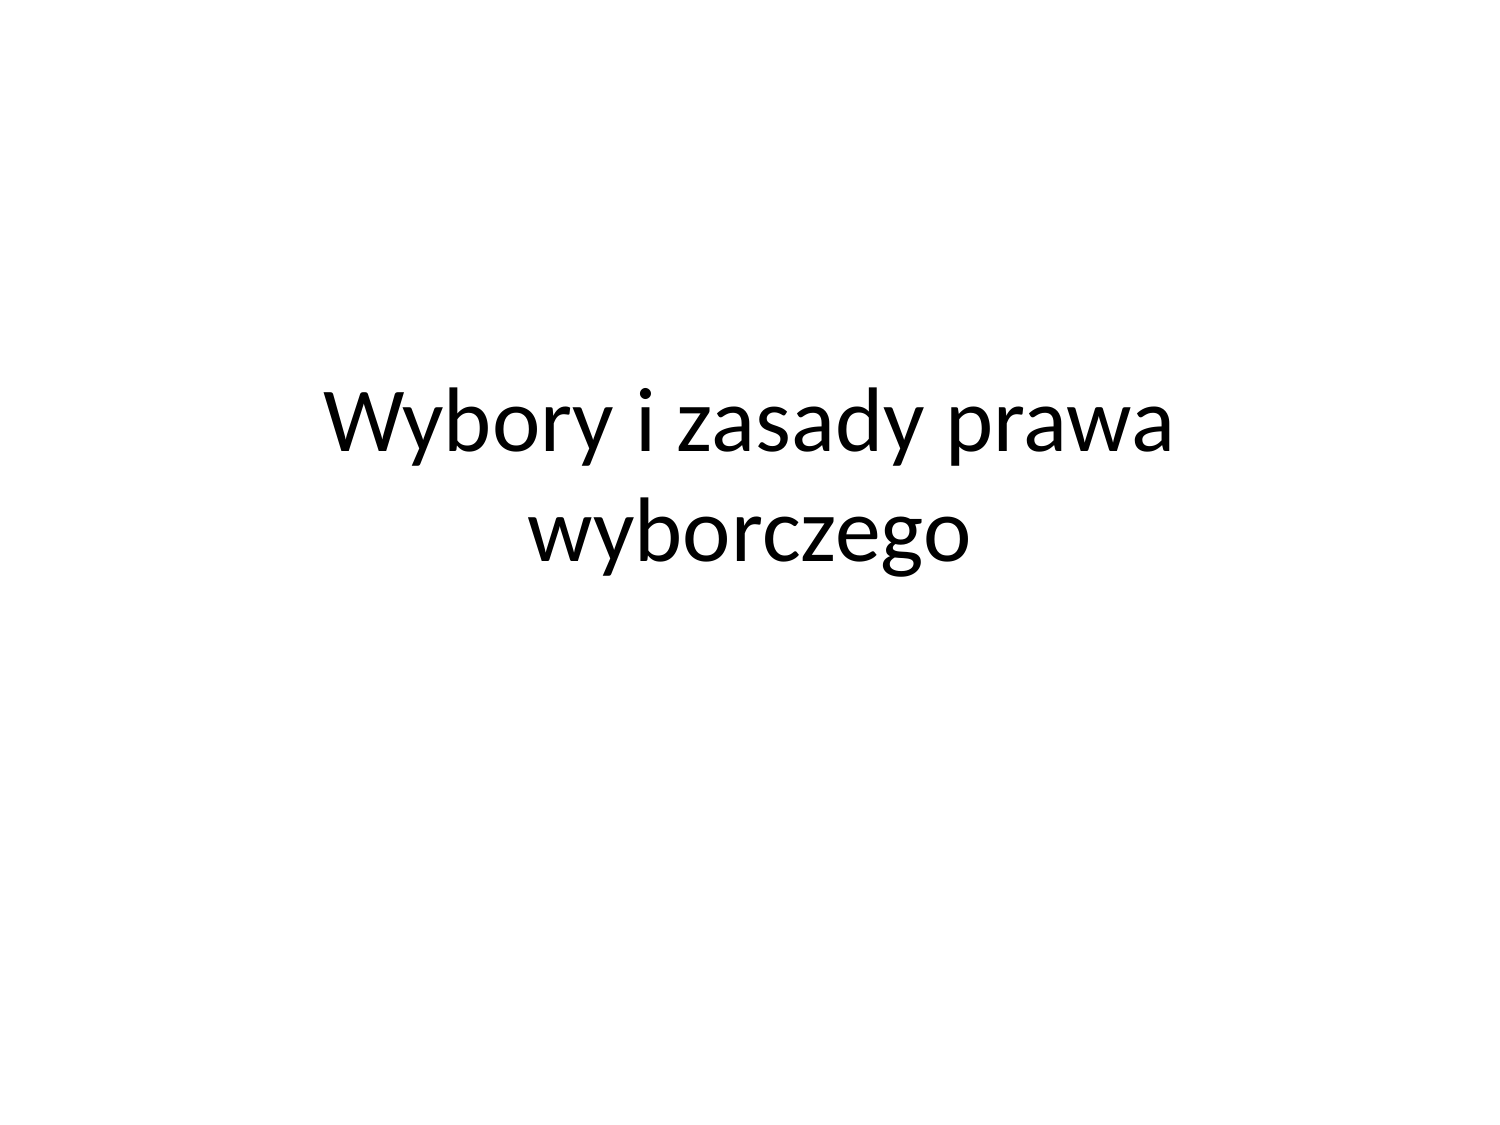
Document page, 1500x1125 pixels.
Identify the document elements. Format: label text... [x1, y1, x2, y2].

title Wybory i zasady prawa wyborczego [112, 349, 1388, 591]
